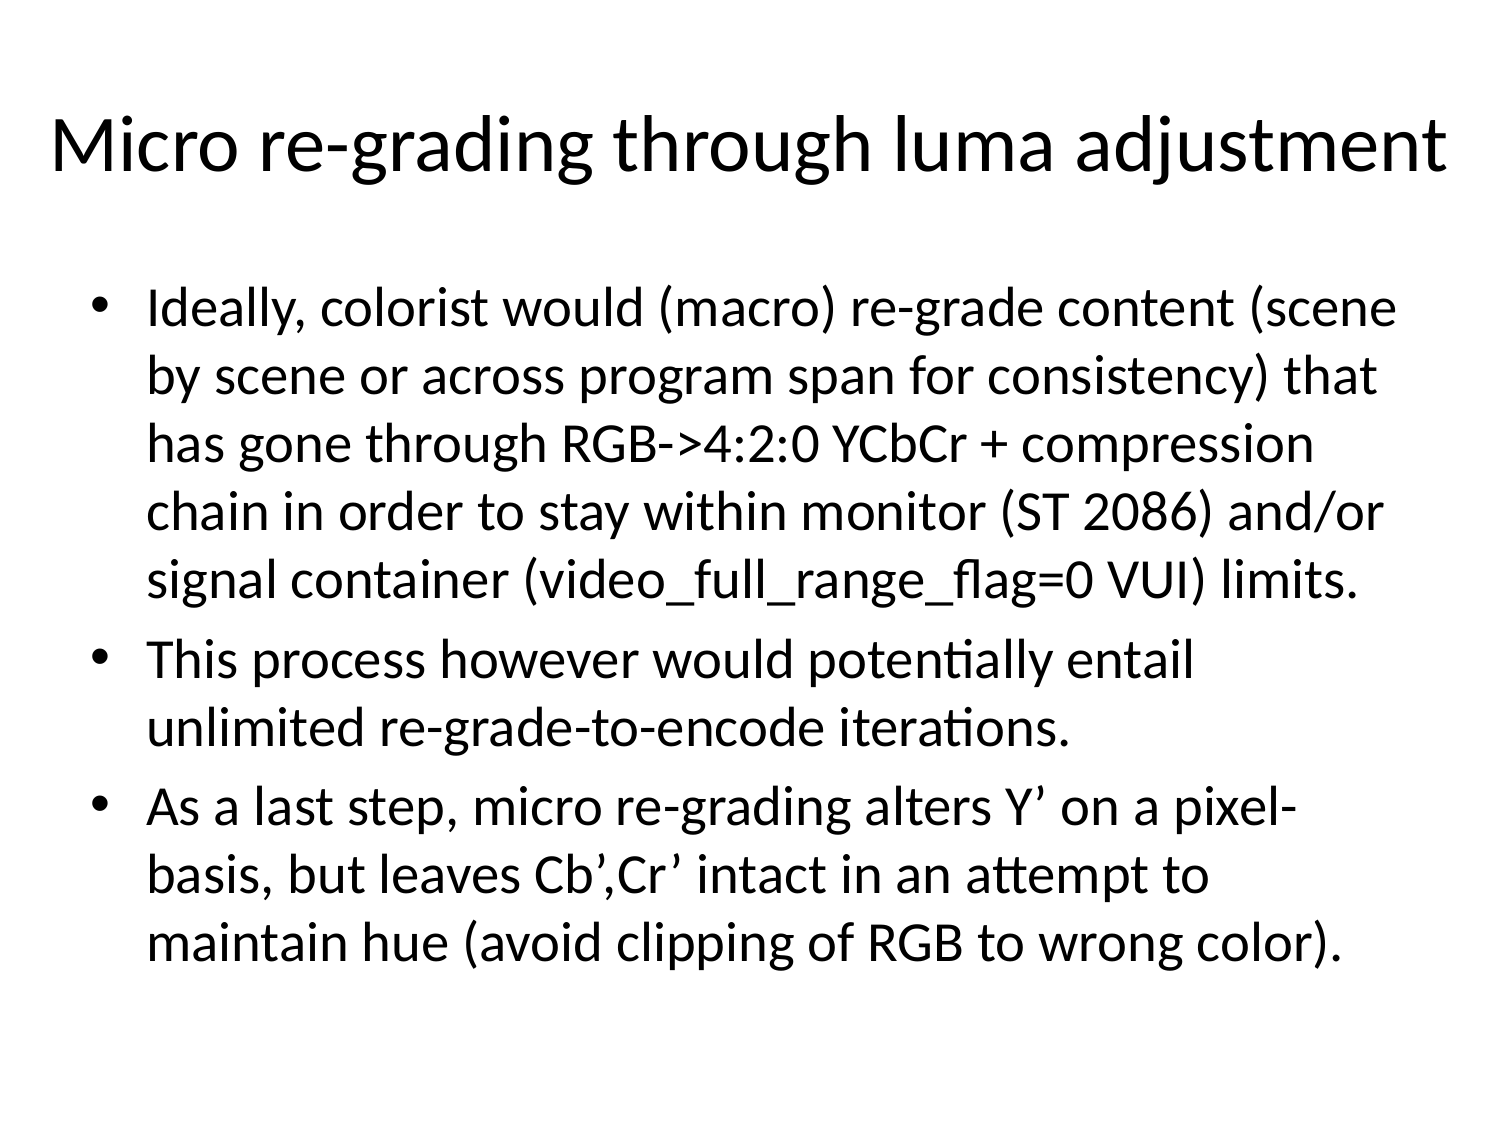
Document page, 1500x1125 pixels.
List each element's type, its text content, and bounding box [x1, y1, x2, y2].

title Micro re-grading through luma adjustment [0, 45, 1500, 233]
list Ideally, colorist would (macro) re-grade content (scene by scene or across program span for consistency) that has gone through RGB->4:2:0 YCbCr + compression chain in order to stay within monitor (ST 2086) and/or signal container (video_full_range_flag=0 VUI) limits. This process however would potentially entail unlimited re-grade-to-encode iterations. As a last step, micro re-grading alters Y’ on a pixel-basis, but leaves Cb’,Cr’ intact in an attempt to maintain hue (avoid clipping of RGB to wrong color). [75, 262, 1425, 1005]
